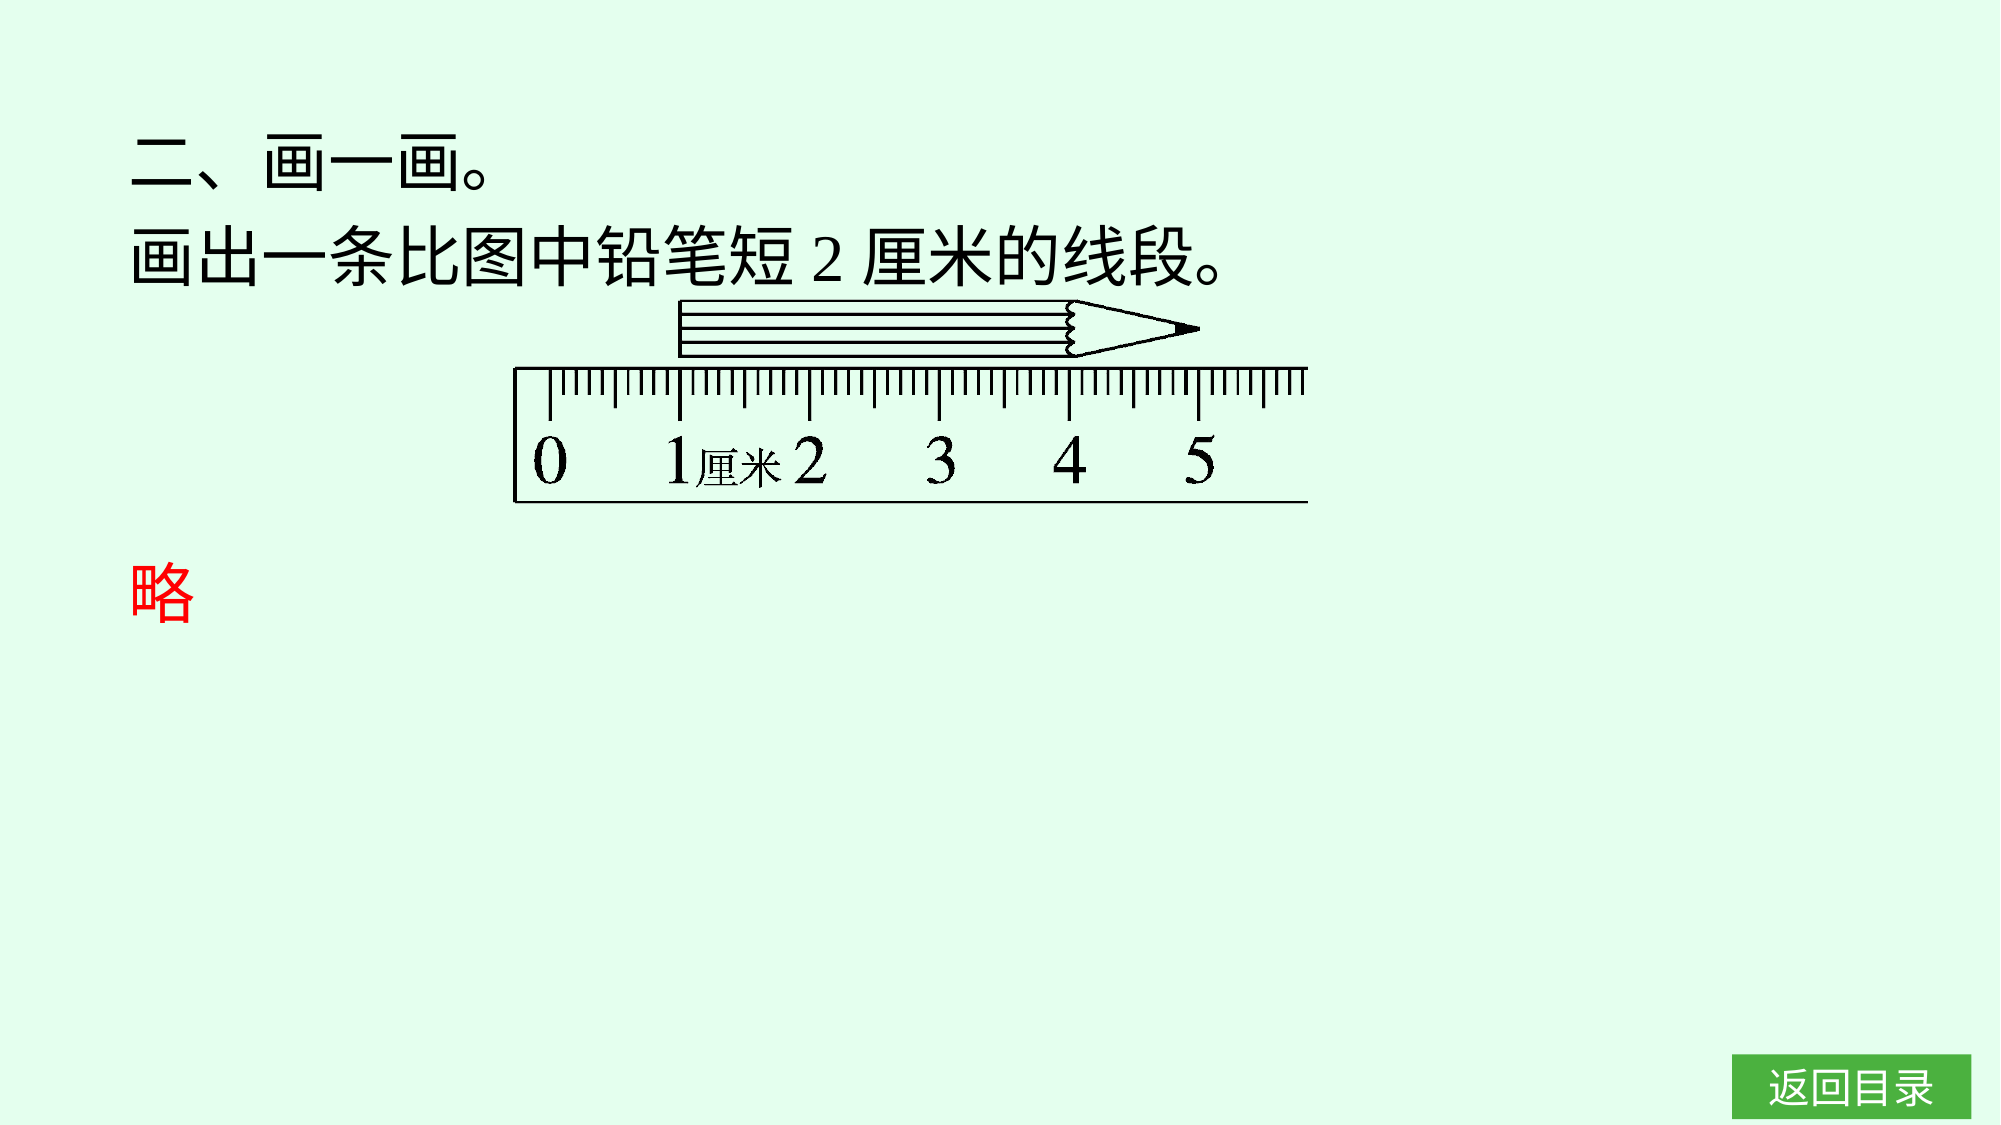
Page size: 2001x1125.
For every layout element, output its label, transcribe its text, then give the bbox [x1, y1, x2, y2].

picture [513, 295, 1309, 508]
text_box 略 [114, 528, 211, 639]
text_box 二、画一画。 画出一条比图中铅笔短2厘米的线段。 [113, 96, 1887, 303]
